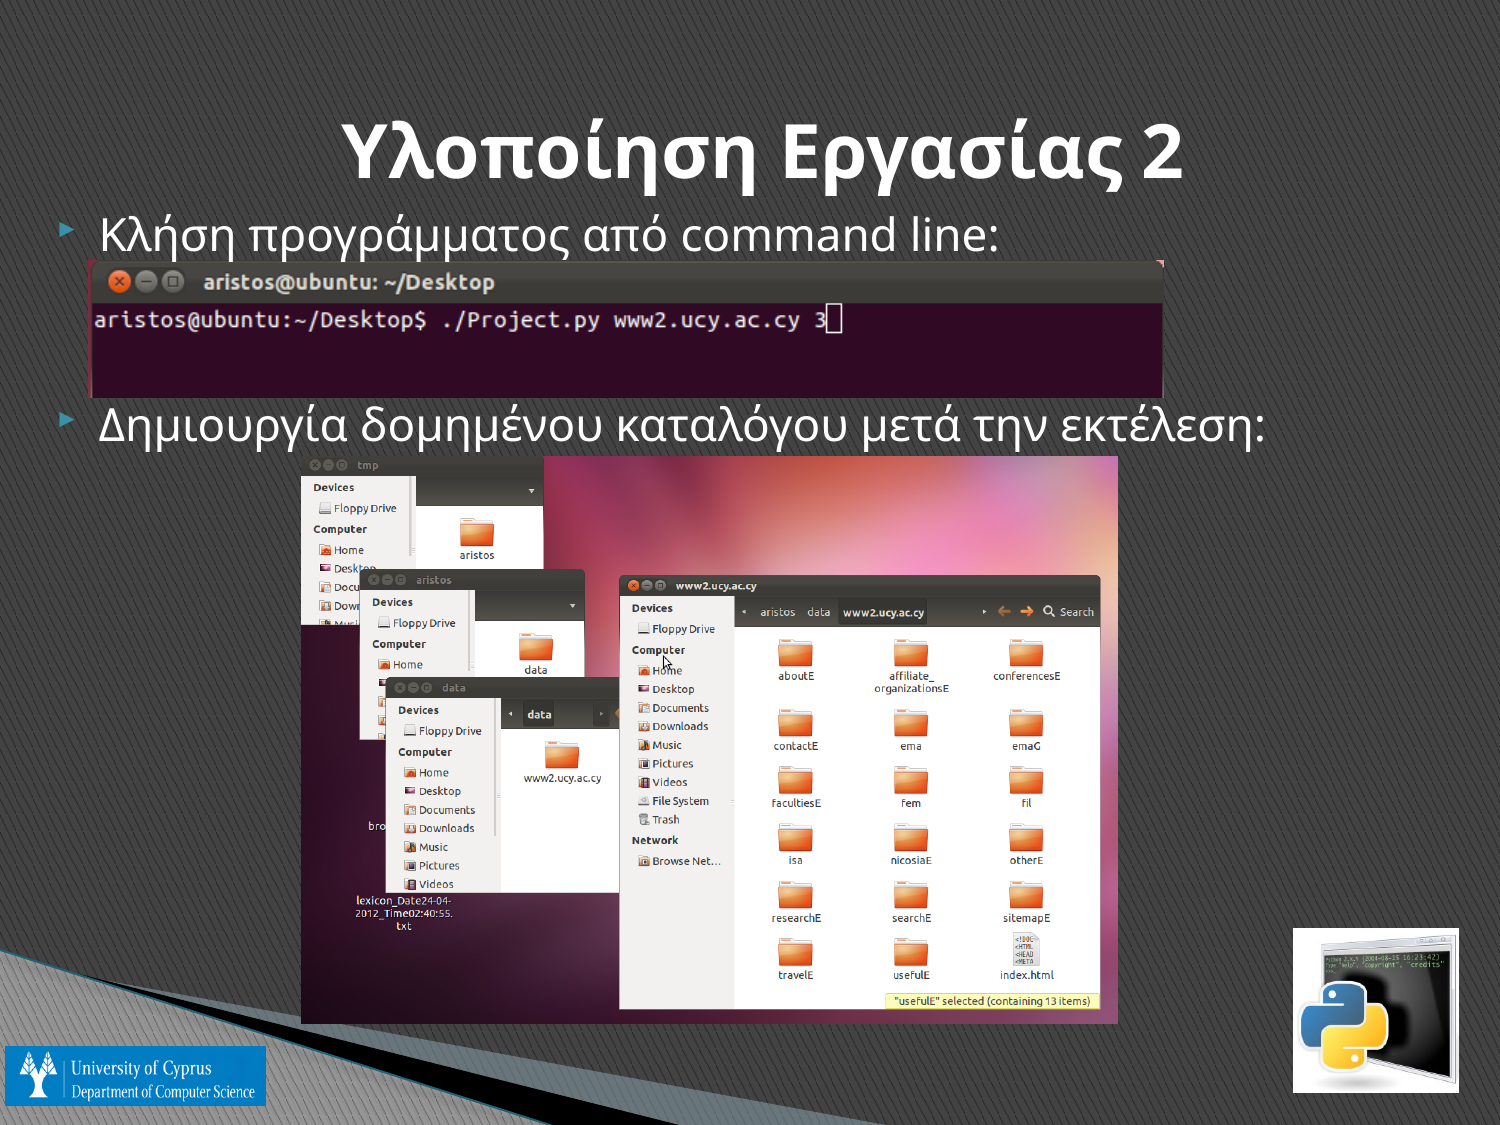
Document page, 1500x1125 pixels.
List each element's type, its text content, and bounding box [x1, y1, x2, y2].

picture [1293, 928, 1459, 1093]
picture [5, 1046, 266, 1107]
title Υλοποίηση Εργασίας 2 [88, 54, 1439, 243]
picture [300, 455, 1118, 1024]
picture [88, 260, 1164, 398]
text_box Κλήση προγράμματος από command line: Δημιουργία δομημένου καταλόγου μετά την εκτέλεση: [23, 198, 1374, 941]
